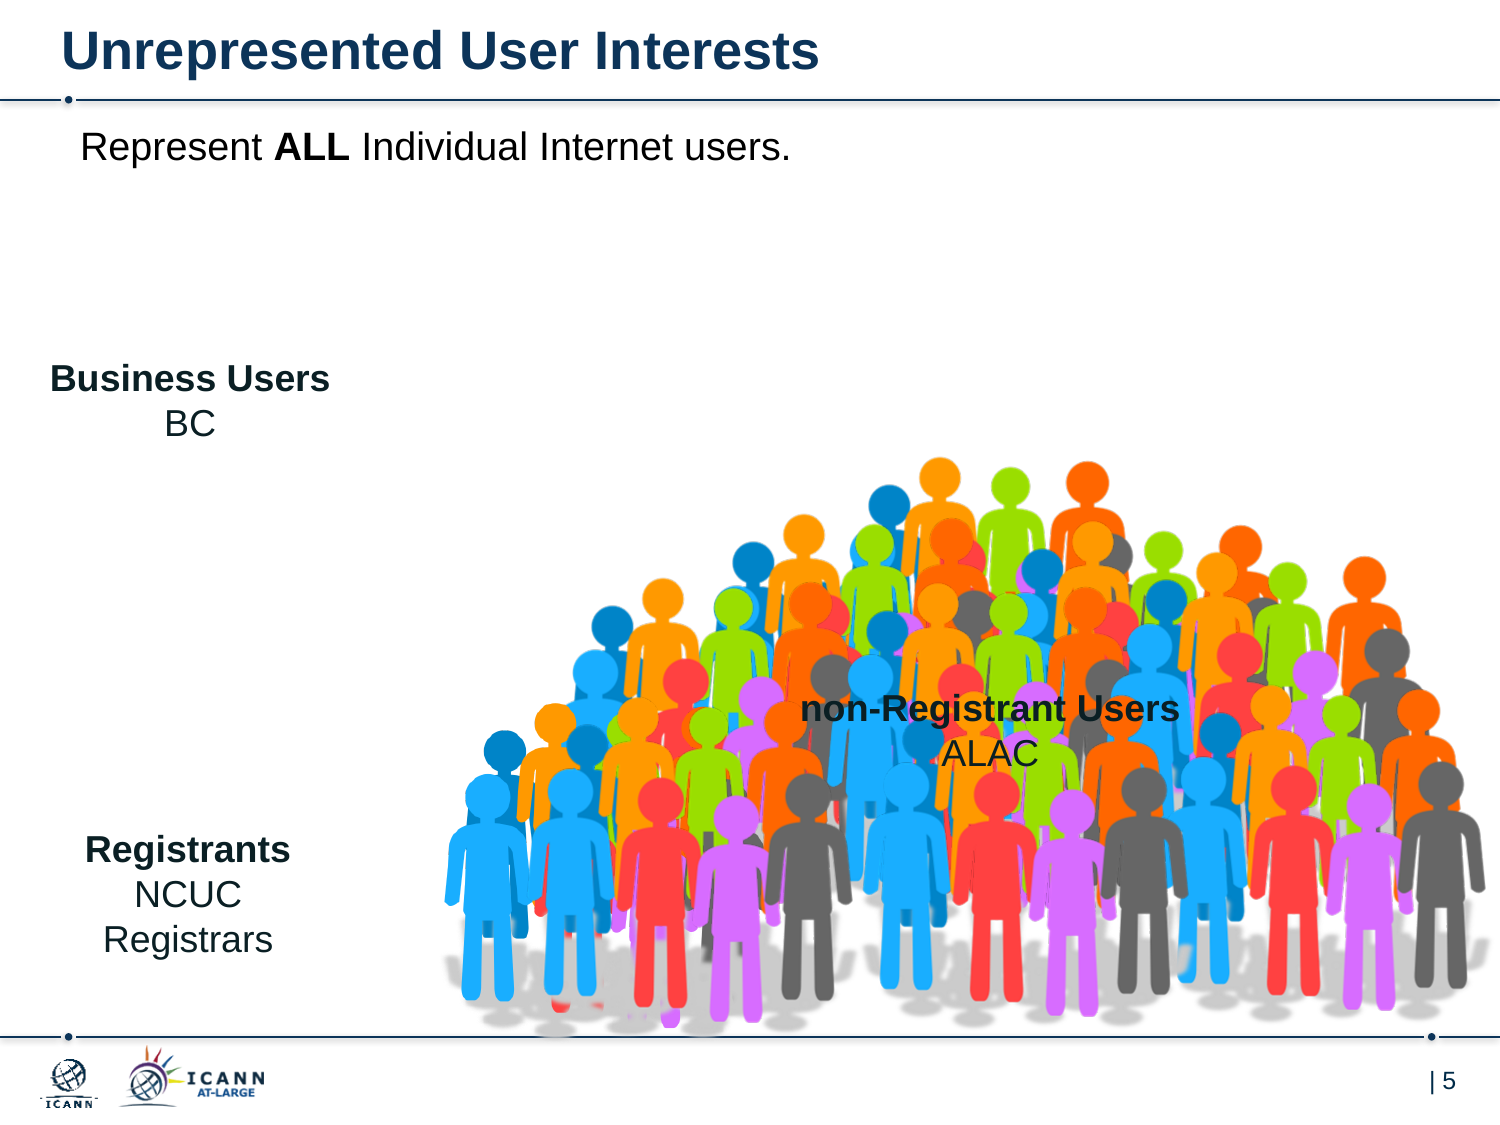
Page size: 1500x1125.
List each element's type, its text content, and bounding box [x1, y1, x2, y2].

picture [118, 1044, 264, 1107]
picture [38, 1059, 100, 1108]
list Represent ALL Individual Internet users. [79, 121, 1442, 1004]
text_box Registrants NCUC Registrars [84, 825, 292, 961]
picture [380, 131, 1500, 1093]
text_box Business Users BC [49, 353, 331, 444]
title Unrepresented User Interests [61, 7, 1376, 82]
